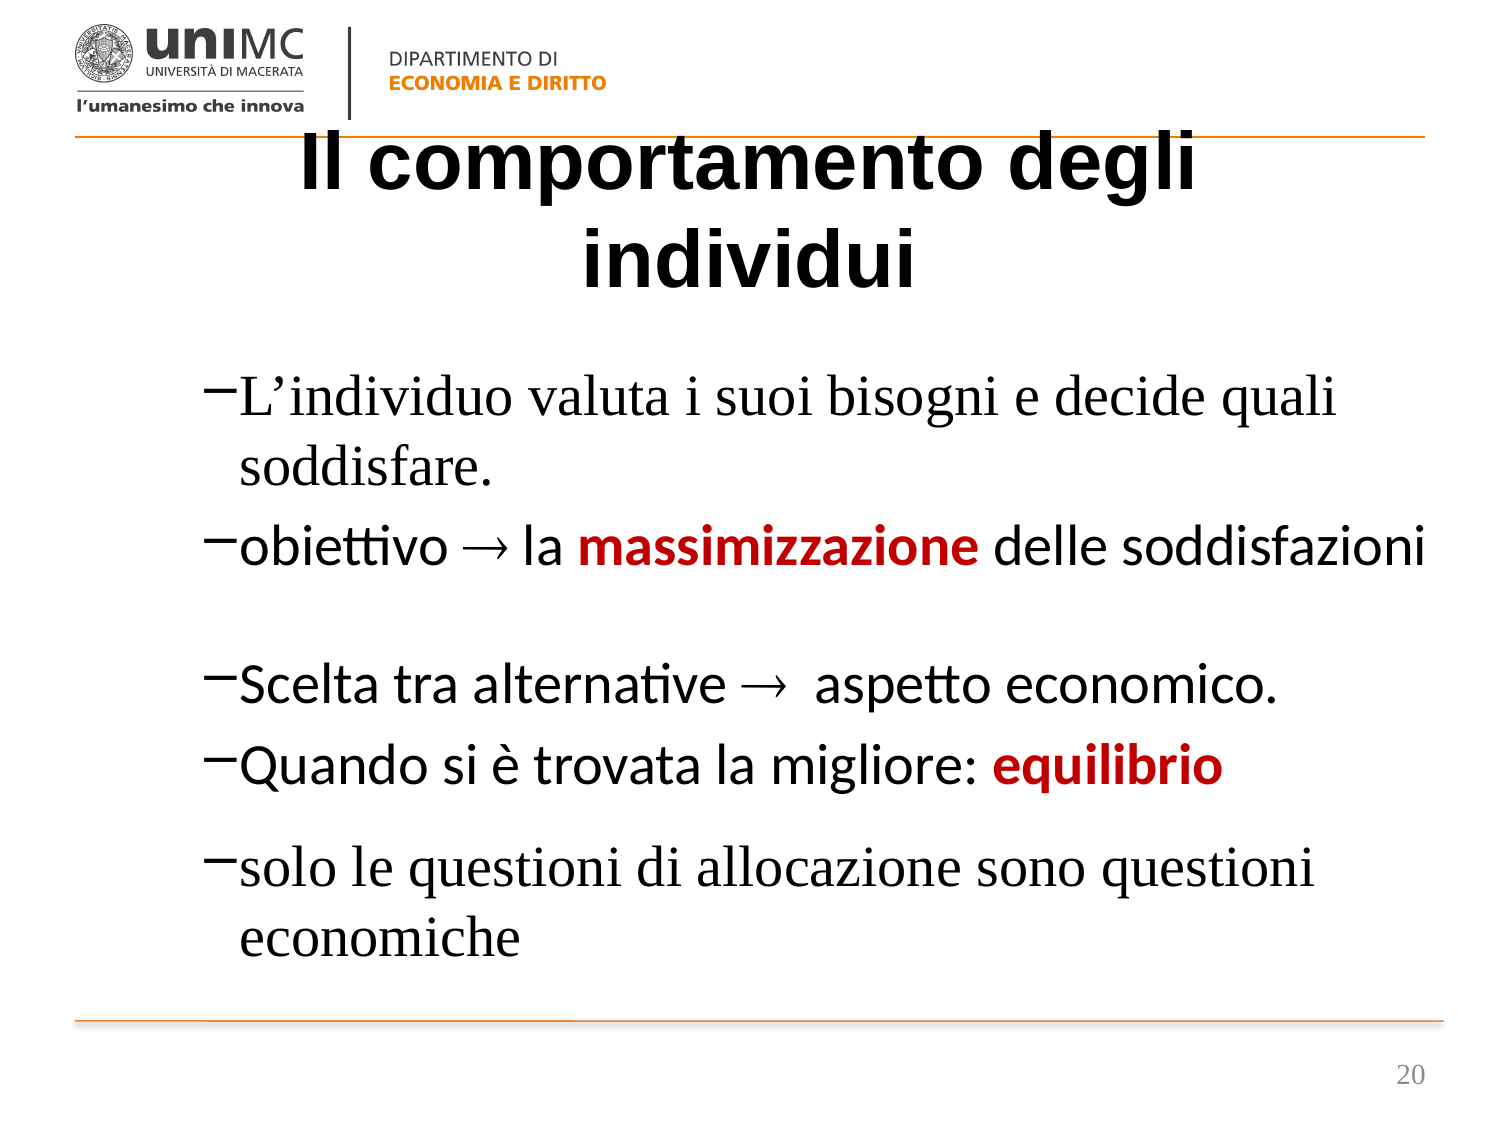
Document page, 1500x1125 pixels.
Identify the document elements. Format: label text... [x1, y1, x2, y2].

text_box L’individuo valuta i suoi bisogni e decide quali soddisfare. [149, 349, 1425, 505]
text_box solo le questioni di allocazione sono questioni economiche [149, 820, 1425, 1060]
slide_number 20 [1091, 1042, 1442, 1103]
text_box obiettivo  la massimizzazione delle soddisfazioni [150, 500, 1463, 585]
picture [75, 24, 1425, 138]
text_box Scelta tra alternative  aspetto economico. Quando si è trovata la migliore: equilibrio [150, 637, 1450, 804]
title Il comportamento degli individui [112, 99, 1388, 313]
